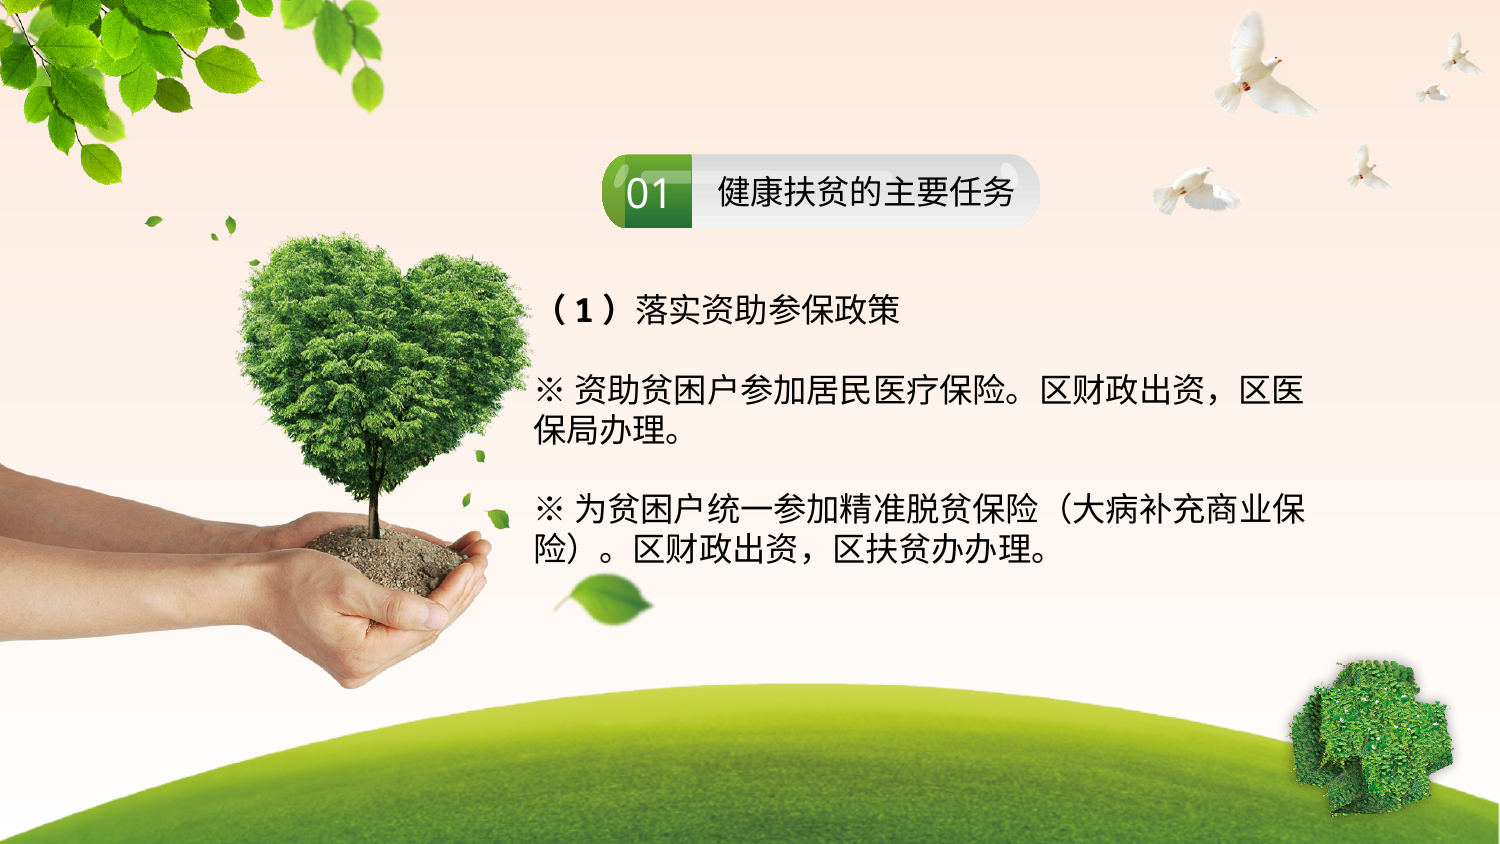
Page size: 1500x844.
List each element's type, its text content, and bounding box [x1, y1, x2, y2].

text_box （1）落实资助参保政策 ※资助贫困户参加居民医疗保险。区财政出资，区医保局办理。 ※为贫困户统一参加精准脱贫保险（大病补充商业保险）。区财政出资，区扶贫办办理。 [518, 281, 1330, 616]
picture [1128, 0, 1500, 284]
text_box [601, 154, 1041, 229]
picture [0, 0, 1500, 844]
